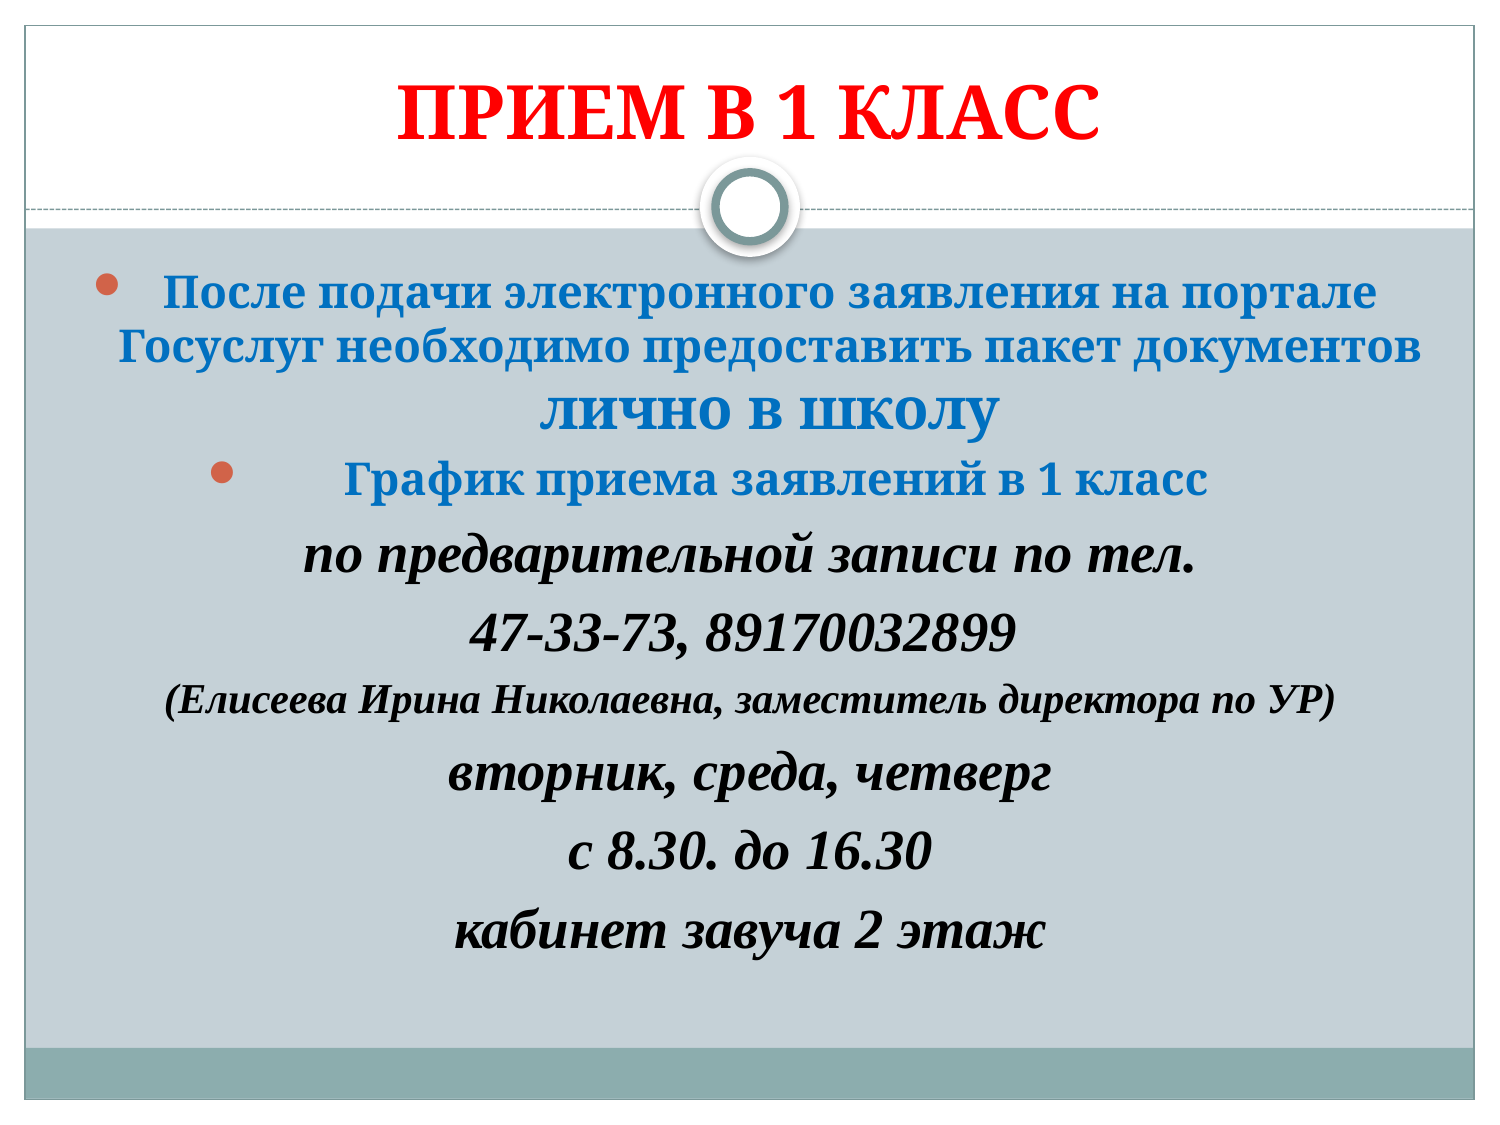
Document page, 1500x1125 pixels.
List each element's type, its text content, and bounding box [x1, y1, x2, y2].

list После подачи электронного заявления на портале Госуслуг необходимо предоставить пакет документов лично в школу График приема заявлений в 1 класс по предварительной записи по тел. 47-33-73, 89170032899 (Елисеева Ирина Николаевна, заместитель директора по УР) вторник, среда, четверг с 8.30. до 16.30 кабинет завуча 2 этаж [53, 255, 1449, 1006]
title ПРИЕМ В 1 КЛАСС [49, 37, 1450, 162]
